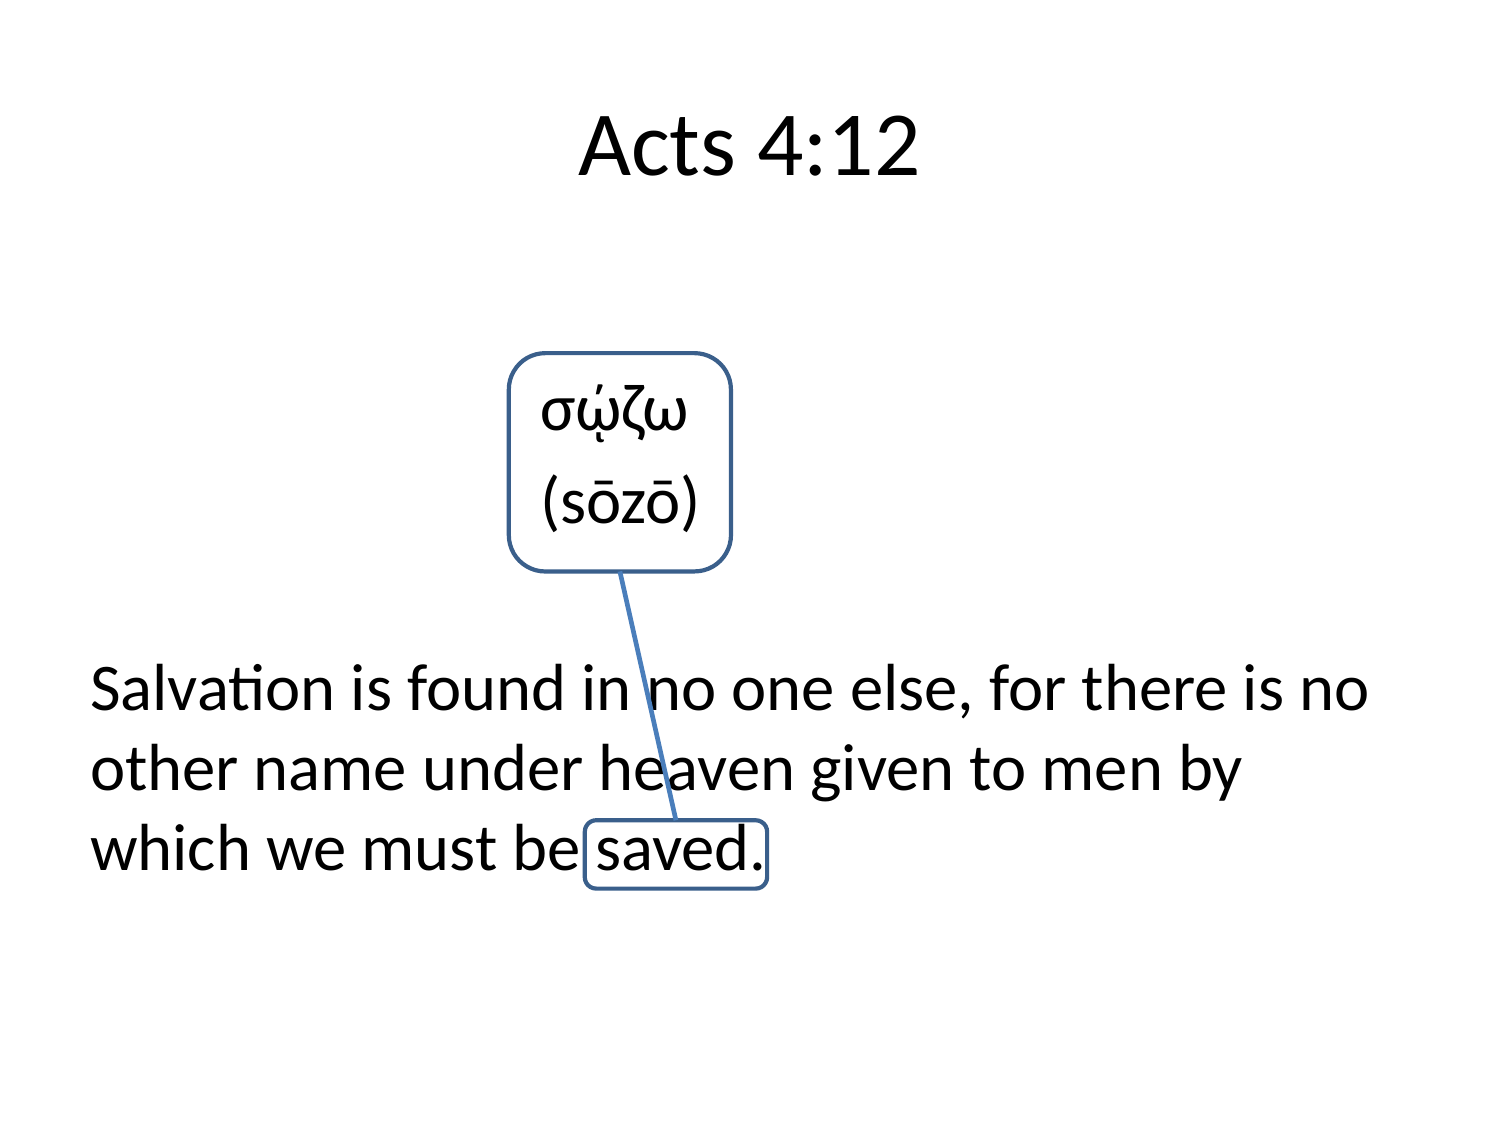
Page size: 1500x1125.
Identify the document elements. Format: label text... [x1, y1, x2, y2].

list σῴζω (sōzō) Salvation is found in no one else, for there is no other name under heaven given to men by which we must be saved. [75, 262, 1425, 1005]
title Acts 4:12 [75, 45, 1425, 233]
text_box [619, 571, 677, 821]
text_box [582, 818, 770, 891]
text_box [506, 351, 734, 574]
